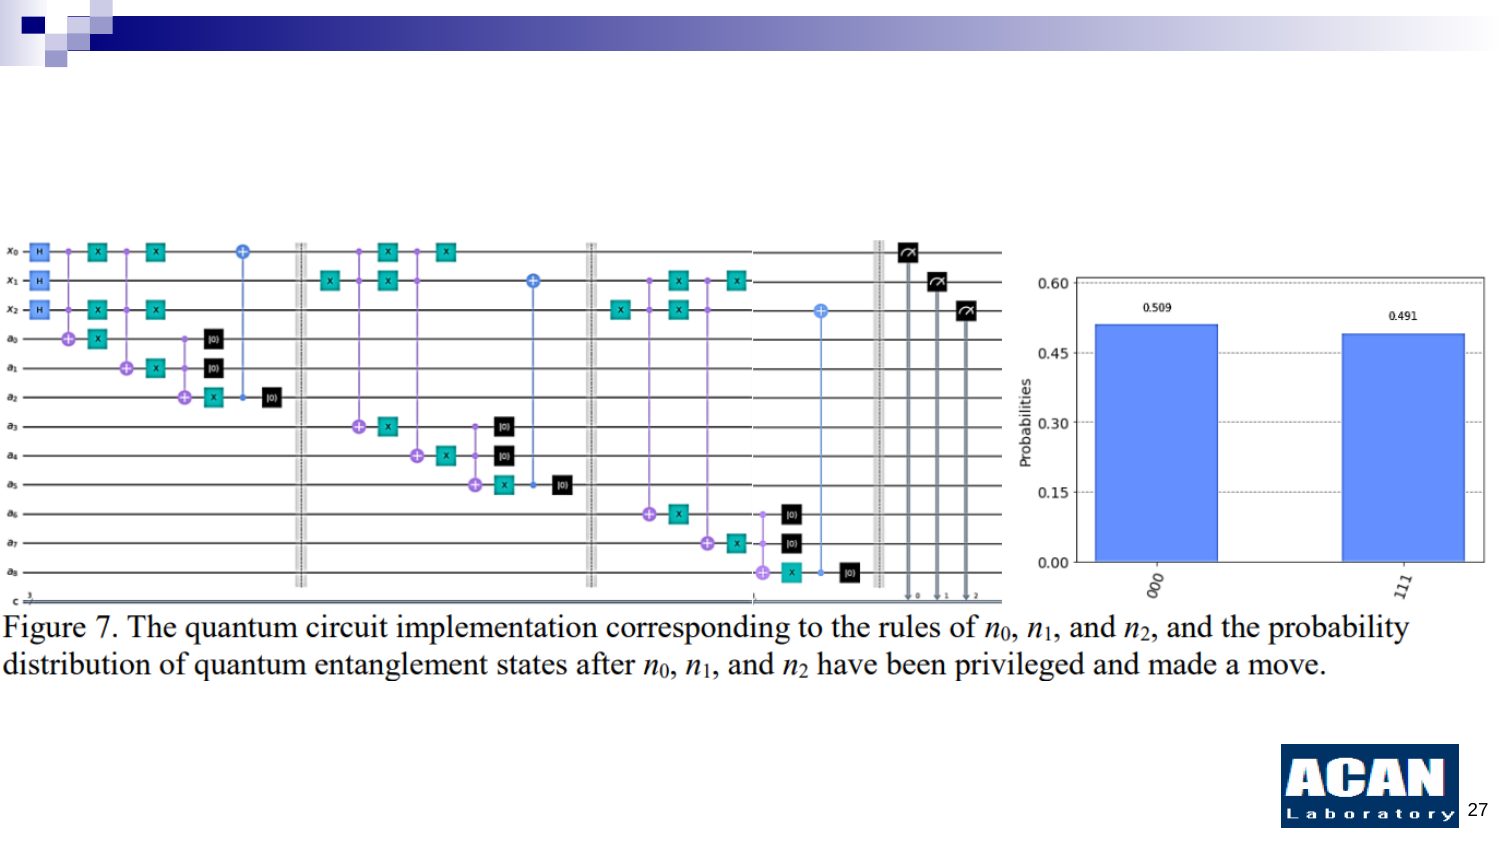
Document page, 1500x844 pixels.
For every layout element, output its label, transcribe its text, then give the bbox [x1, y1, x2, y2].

picture [1281, 744, 1459, 796]
picture [0, 237, 1491, 681]
slide_number 27 [1149, 796, 1500, 827]
